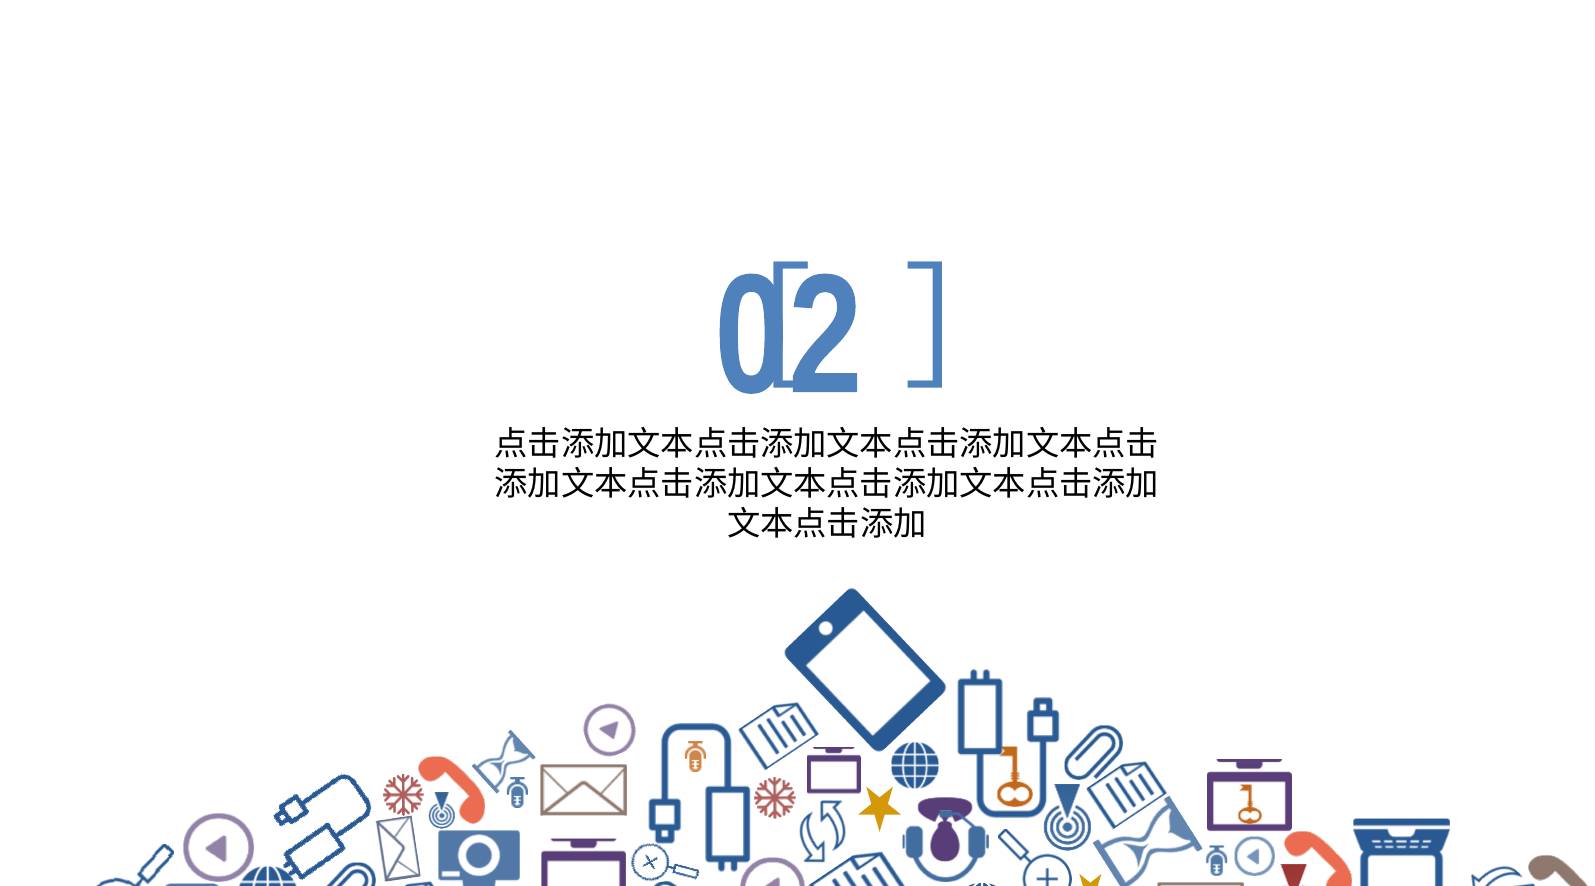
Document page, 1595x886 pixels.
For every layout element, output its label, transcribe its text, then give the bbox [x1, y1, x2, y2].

text_box ［ ］ [476, 234, 1052, 410]
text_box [80, 584, 1595, 886]
text_box 点击添加文本点击添加文本点击添加文本点击添加文本点击添加文本点击添加文本点击添加文本点击添加 [478, 416, 1176, 549]
